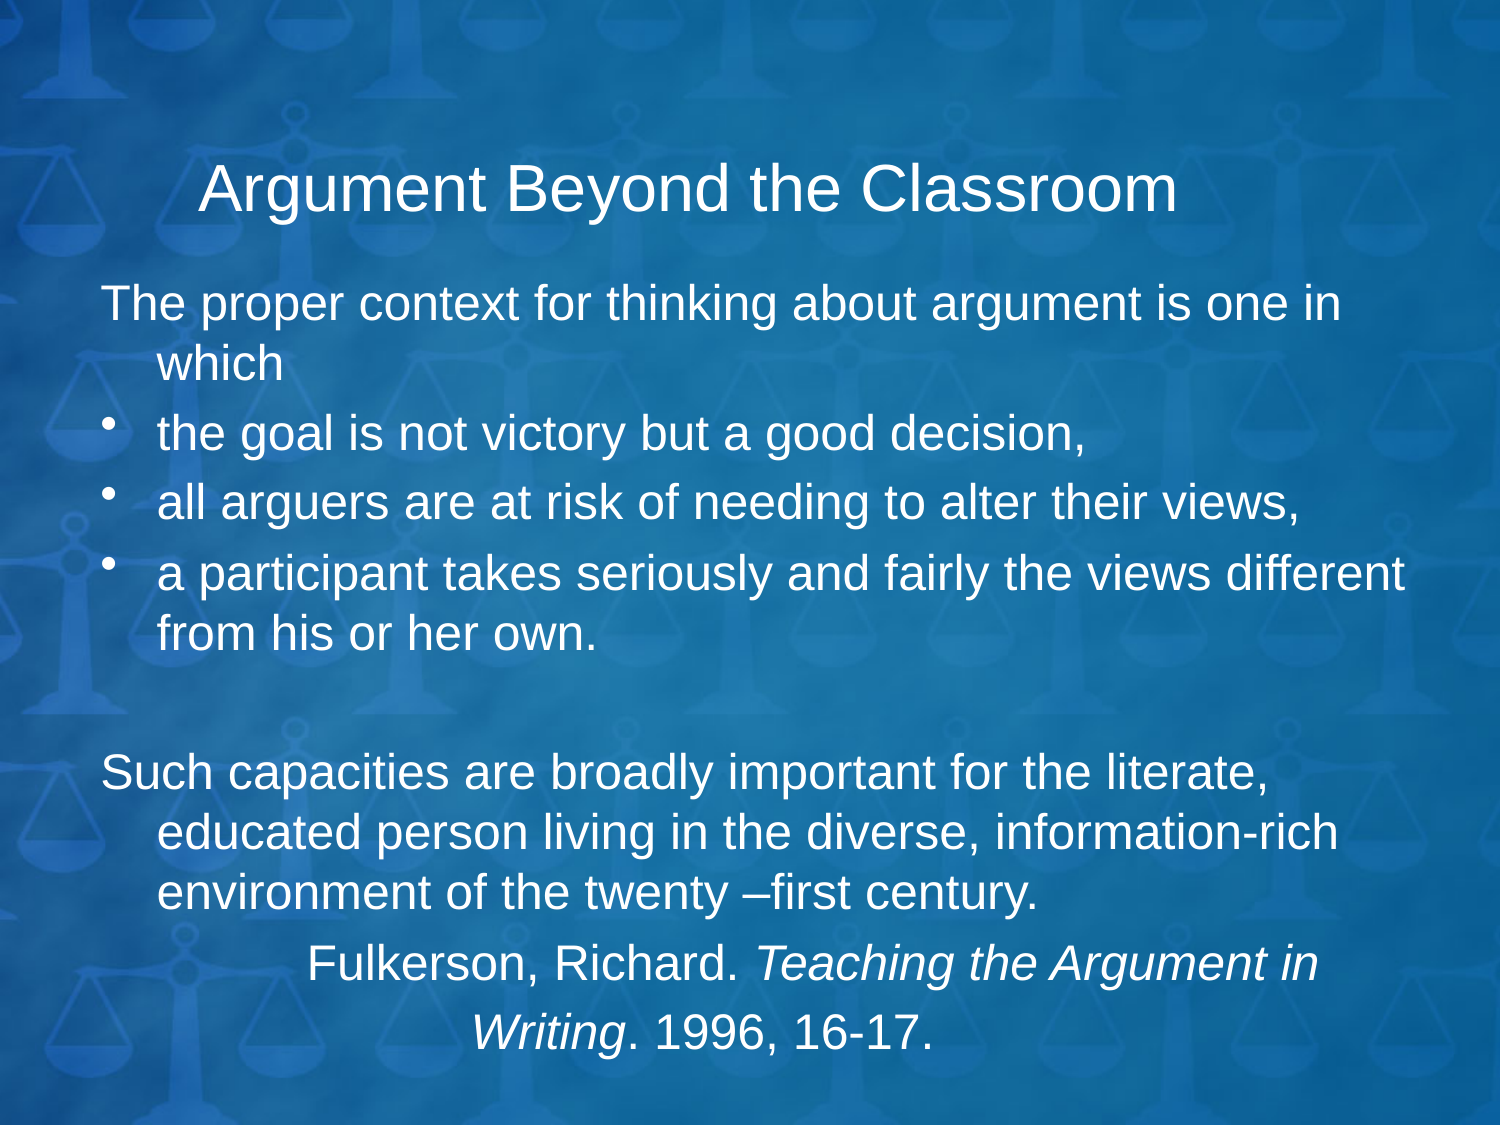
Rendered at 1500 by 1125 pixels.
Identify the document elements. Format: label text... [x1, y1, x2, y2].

title Argument Beyond the Classroom [183, 44, 1480, 233]
list The proper context for thinking about argument is one in which the goal is not victory but a good decision, all arguers are at risk of needing to alter their views, a participant takes seriously and fairly the views different from his or her own. Such capacities are broadly important for the literate, educated person living in the diverse, information-rich environment of the twenty –first century. Fulkerson, Richard. Teaching the Argument in Writing. 1996, 16-17. [85, 262, 1480, 1086]
picture [0, 0, 1500, 1125]
